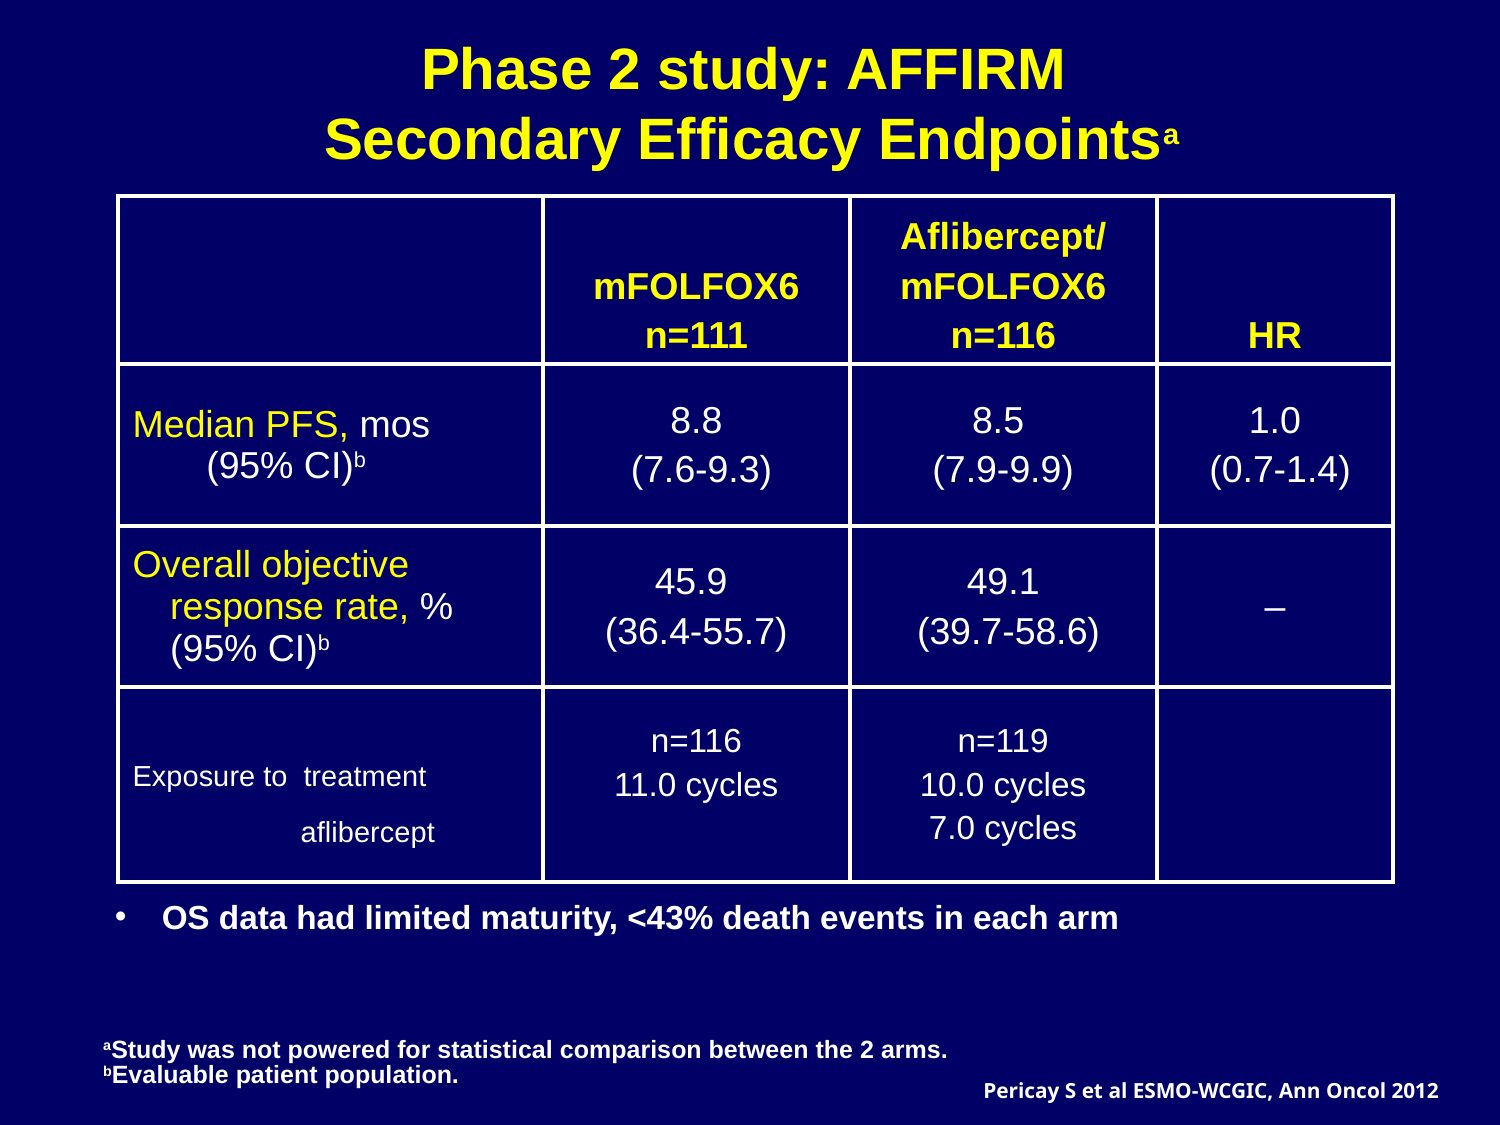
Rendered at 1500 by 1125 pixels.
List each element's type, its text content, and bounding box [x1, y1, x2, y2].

table_cell [1159, 689, 1391, 880]
table_cell Median PFS, mos (95% CI)b [120, 366, 541, 524]
table_cell 45.9 (36.4-55.7) [545, 528, 848, 685]
table_header Aflibercept/ mFOLFOX6 n=116 [852, 198, 1155, 362]
table_cell n=119 10.0 cycles 7.0 cycles [852, 689, 1155, 880]
title Phase 2 study: AFFIRM Secondary Efficacy Endpointsa [76, 7, 1427, 195]
text_box OS data had limited maturity, <43% death events in each arm [100, 888, 1388, 1034]
table_header HR [1159, 198, 1391, 362]
table_cell 49.1 (39.7-58.6) [852, 528, 1155, 685]
table_cell Exposure to treatment aflibercept [120, 689, 541, 880]
table_cell 1.0 (0.7-1.4) [1159, 366, 1391, 524]
text_box Pericay S et al ESMO-WCGIC, Ann Oncol 2012 [968, 1070, 1499, 1106]
table_cell ‒ [1159, 528, 1391, 685]
table_cell n=116 11.0 cycles [545, 689, 848, 880]
table_cell 8.5 (7.9-9.9) [852, 366, 1155, 524]
table_cell 8.8 (7.6-9.3) [545, 366, 848, 524]
table_cell Overall objective response rate, % (95% CI)b [120, 528, 541, 685]
table_header [120, 198, 541, 362]
text_box aStudy was not powered for statistical comparison between the 2 arms. bEvaluable patient population. [88, 1000, 1308, 1094]
table_header mFOLFOX6 n=111 [545, 198, 848, 362]
